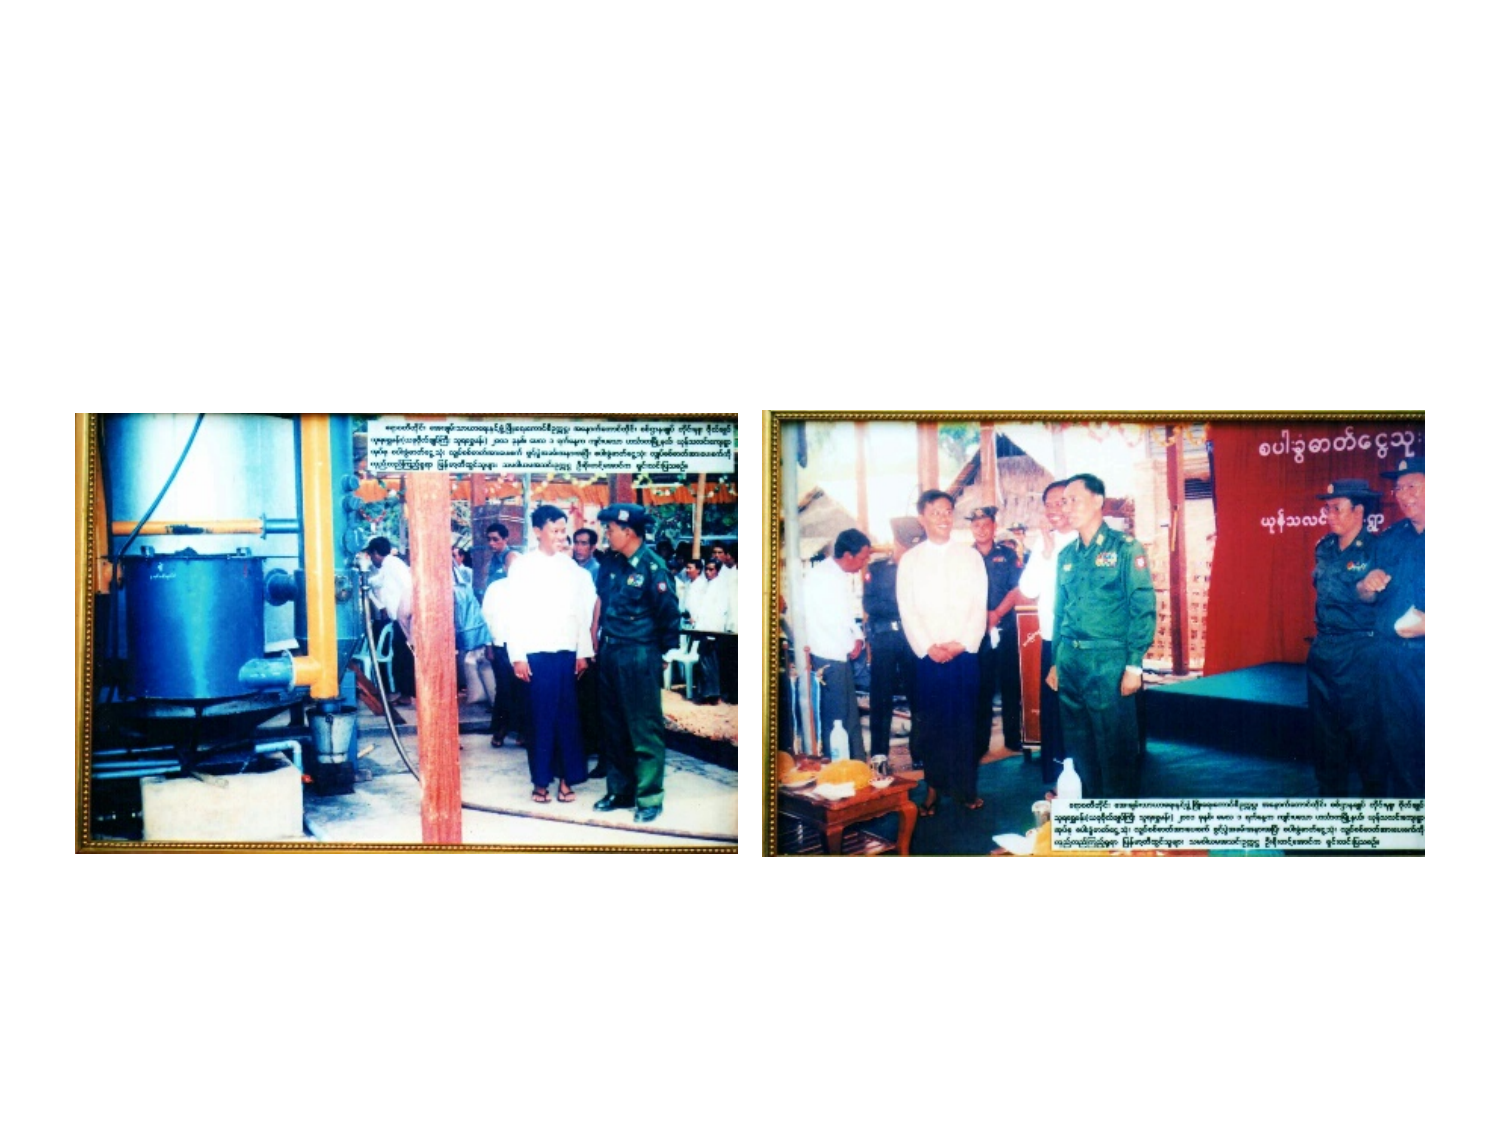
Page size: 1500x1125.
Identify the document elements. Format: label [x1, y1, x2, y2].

list [74, 413, 738, 855]
list [762, 410, 1426, 857]
